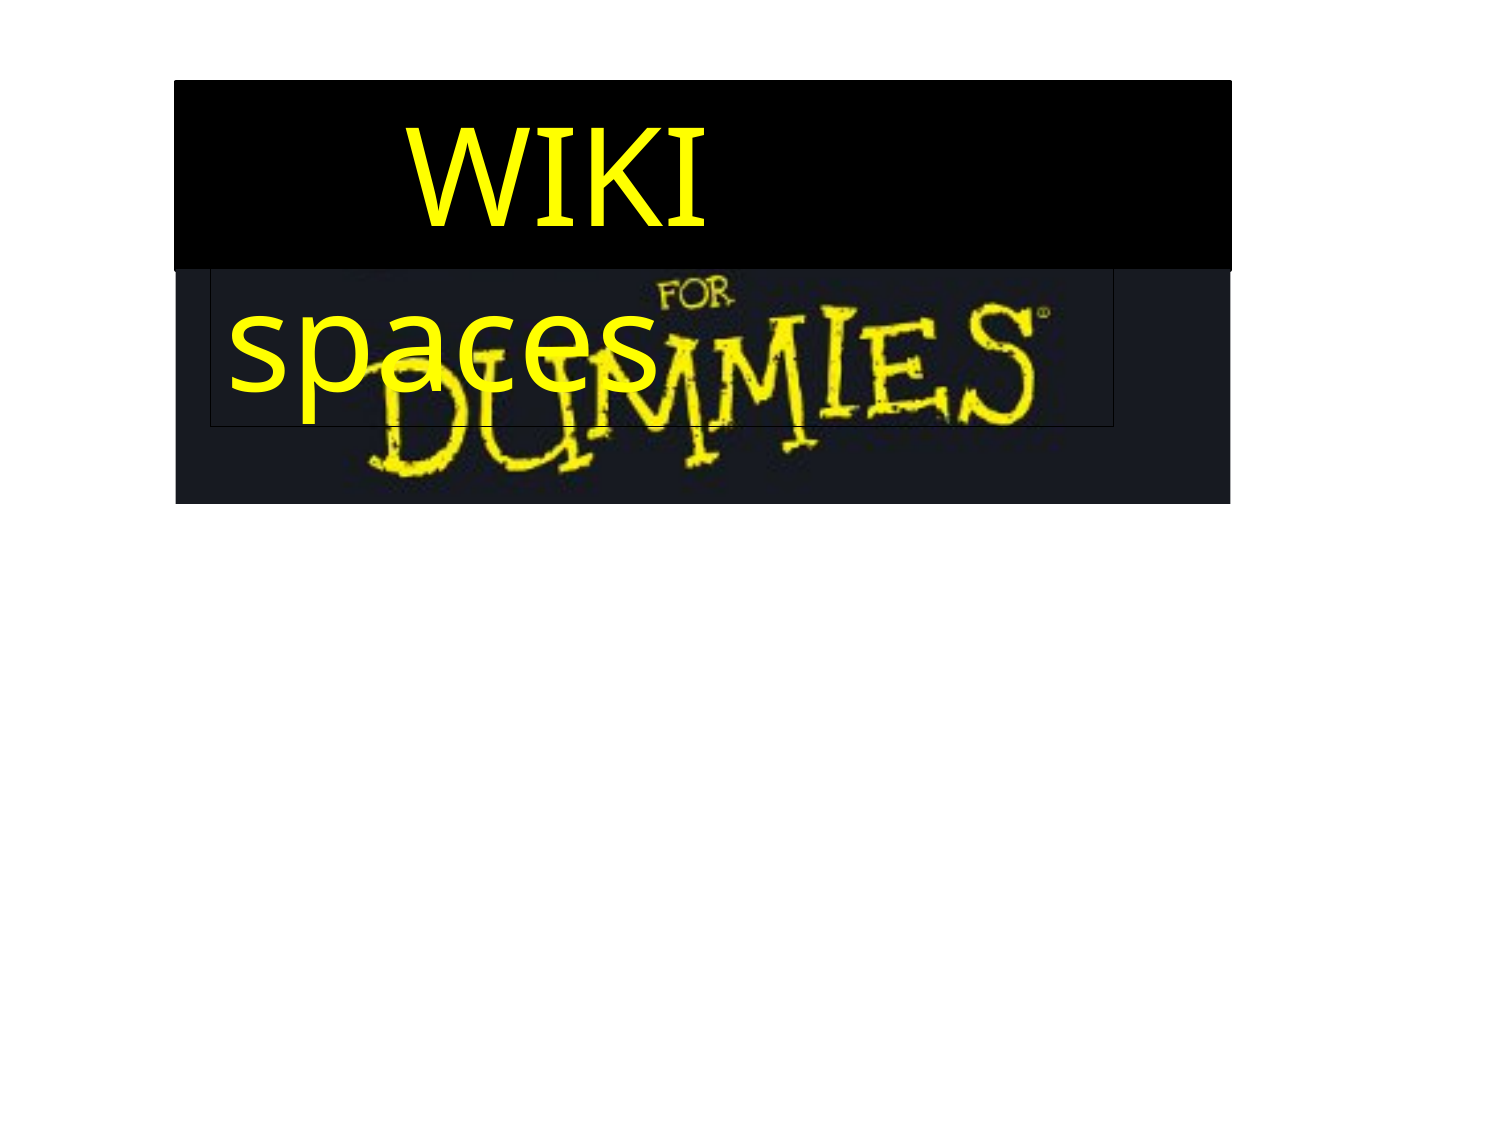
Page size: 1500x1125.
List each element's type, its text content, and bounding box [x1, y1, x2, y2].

text_box [174, 80, 1232, 269]
picture [175, 269, 1231, 505]
text_box WIKI spaces [210, 81, 1114, 267]
